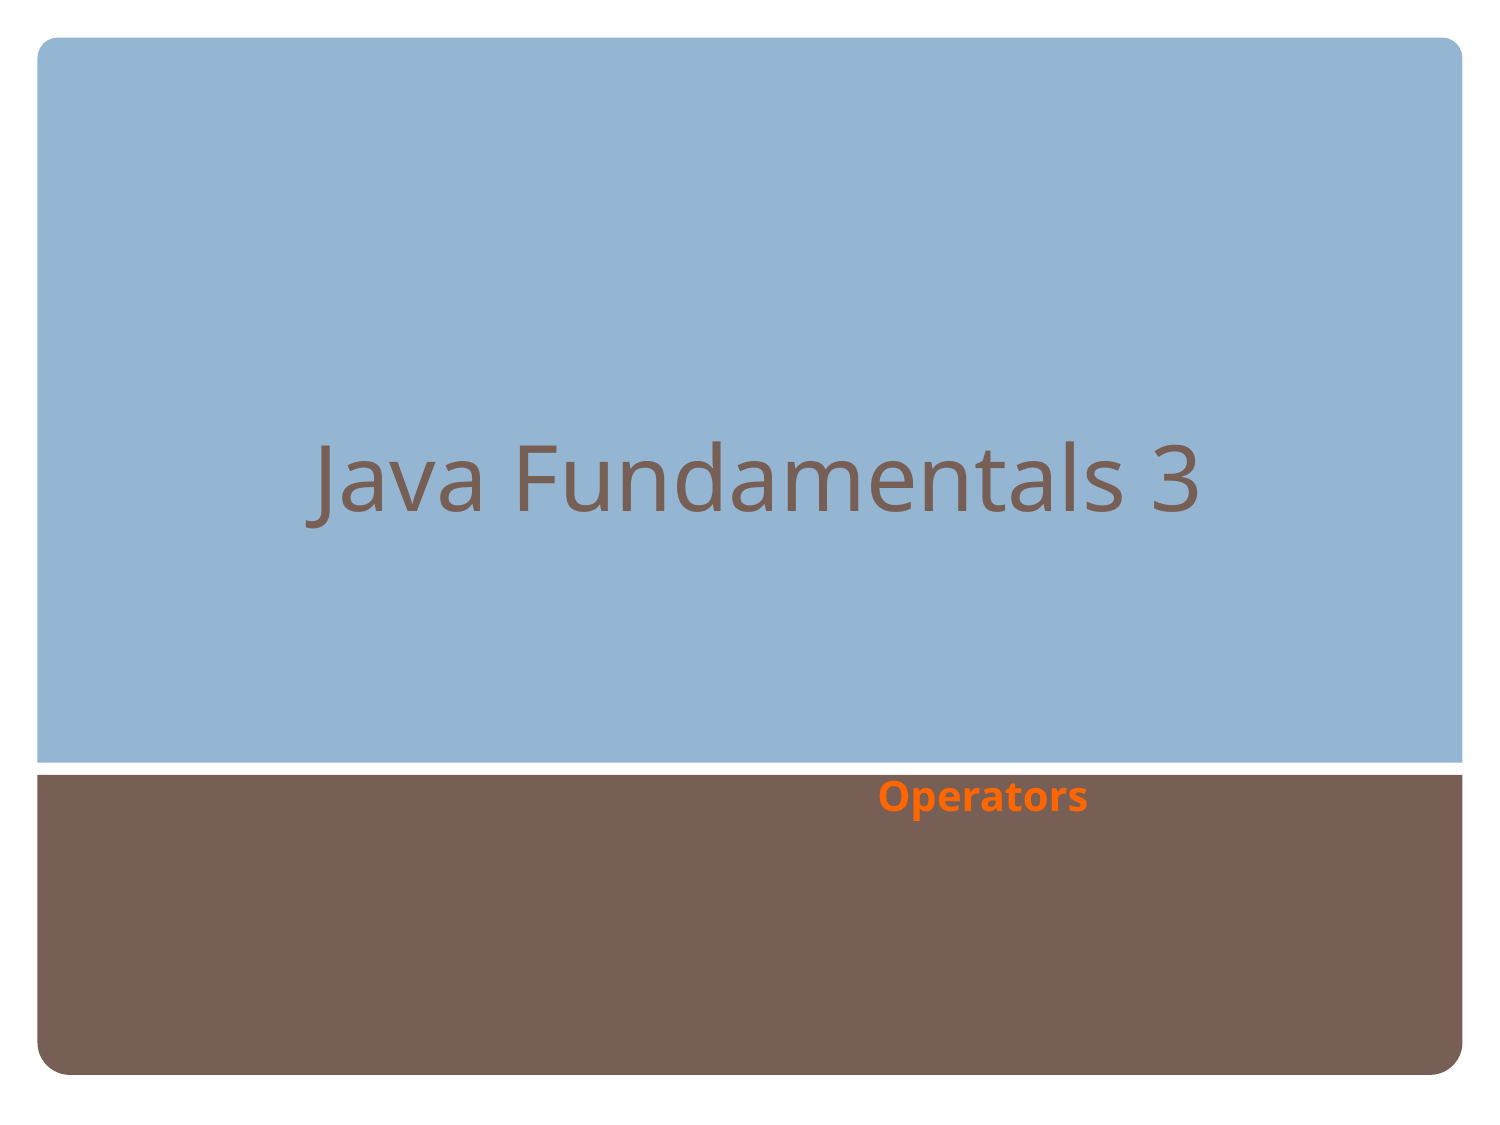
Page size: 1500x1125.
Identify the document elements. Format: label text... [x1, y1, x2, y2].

text_box Java Fundamentals 3 [124, 412, 1463, 638]
text_box Operators [862, 762, 1130, 828]
